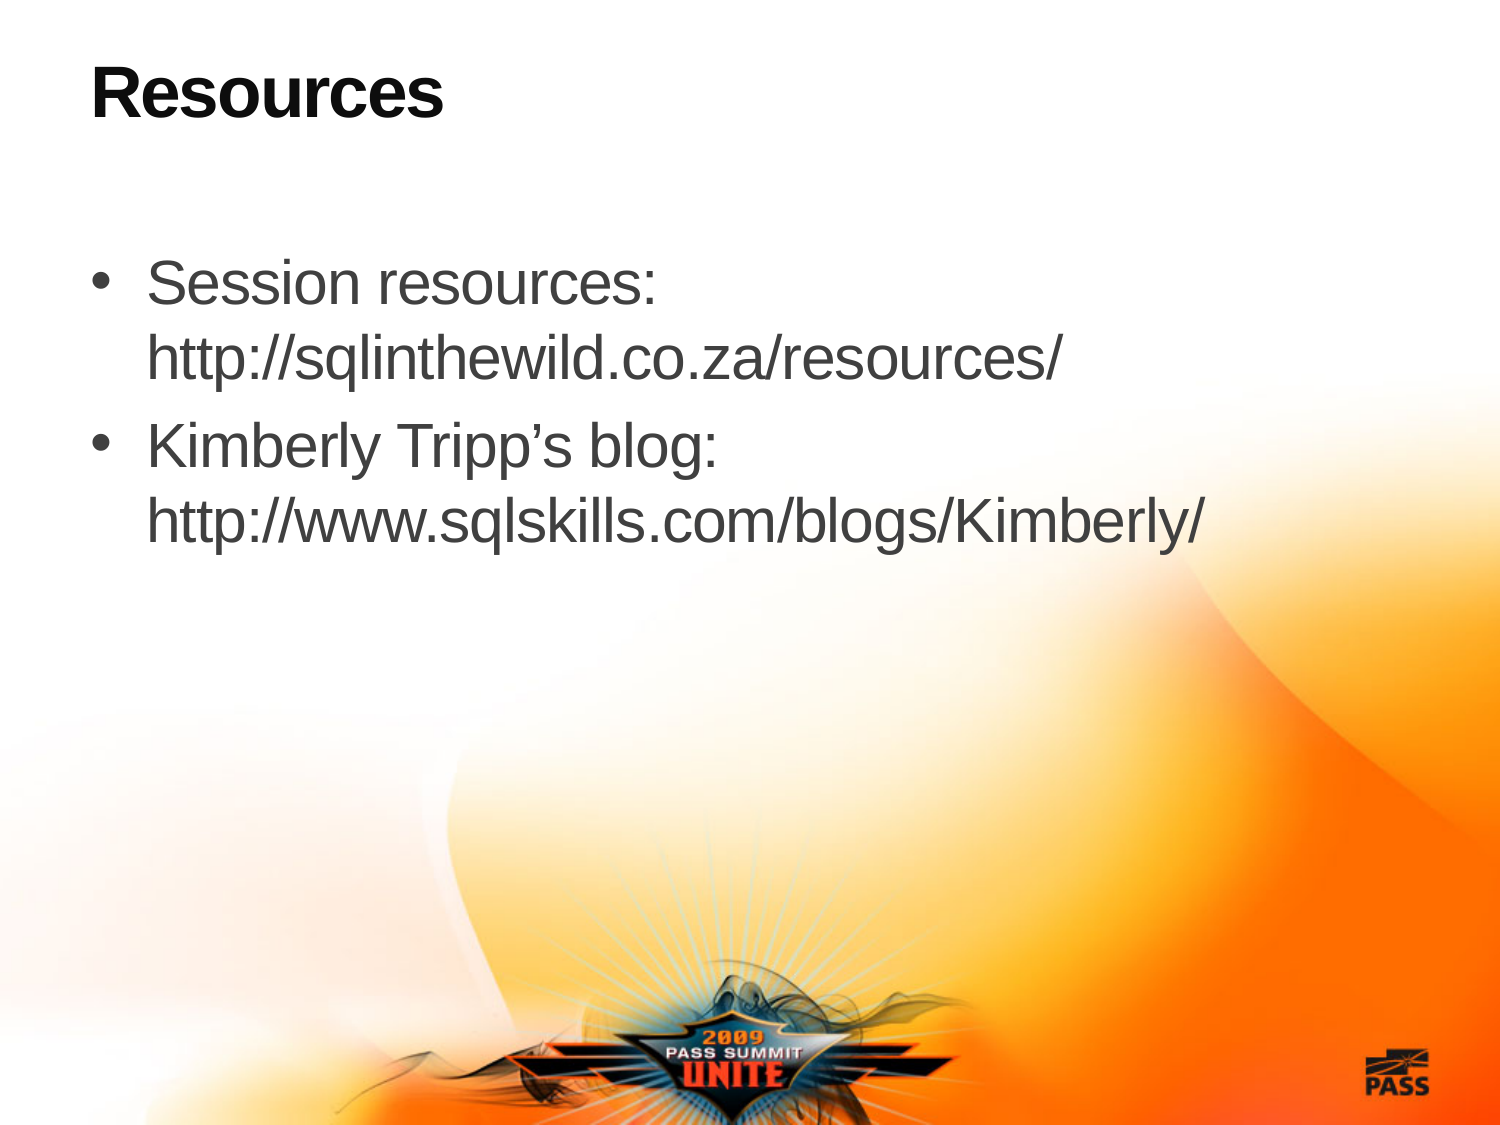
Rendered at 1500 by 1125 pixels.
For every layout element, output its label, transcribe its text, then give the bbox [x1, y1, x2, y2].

picture [0, 0, 1500, 1125]
list Session resources: http://sqlinthewild.co.za/resources/ Kimberly Tripp’s blog: http://www.sqlskills.com/blogs/Kimberly/ [75, 234, 1425, 988]
title Resources [75, 49, 1425, 223]
footer [74, 1042, 488, 1103]
